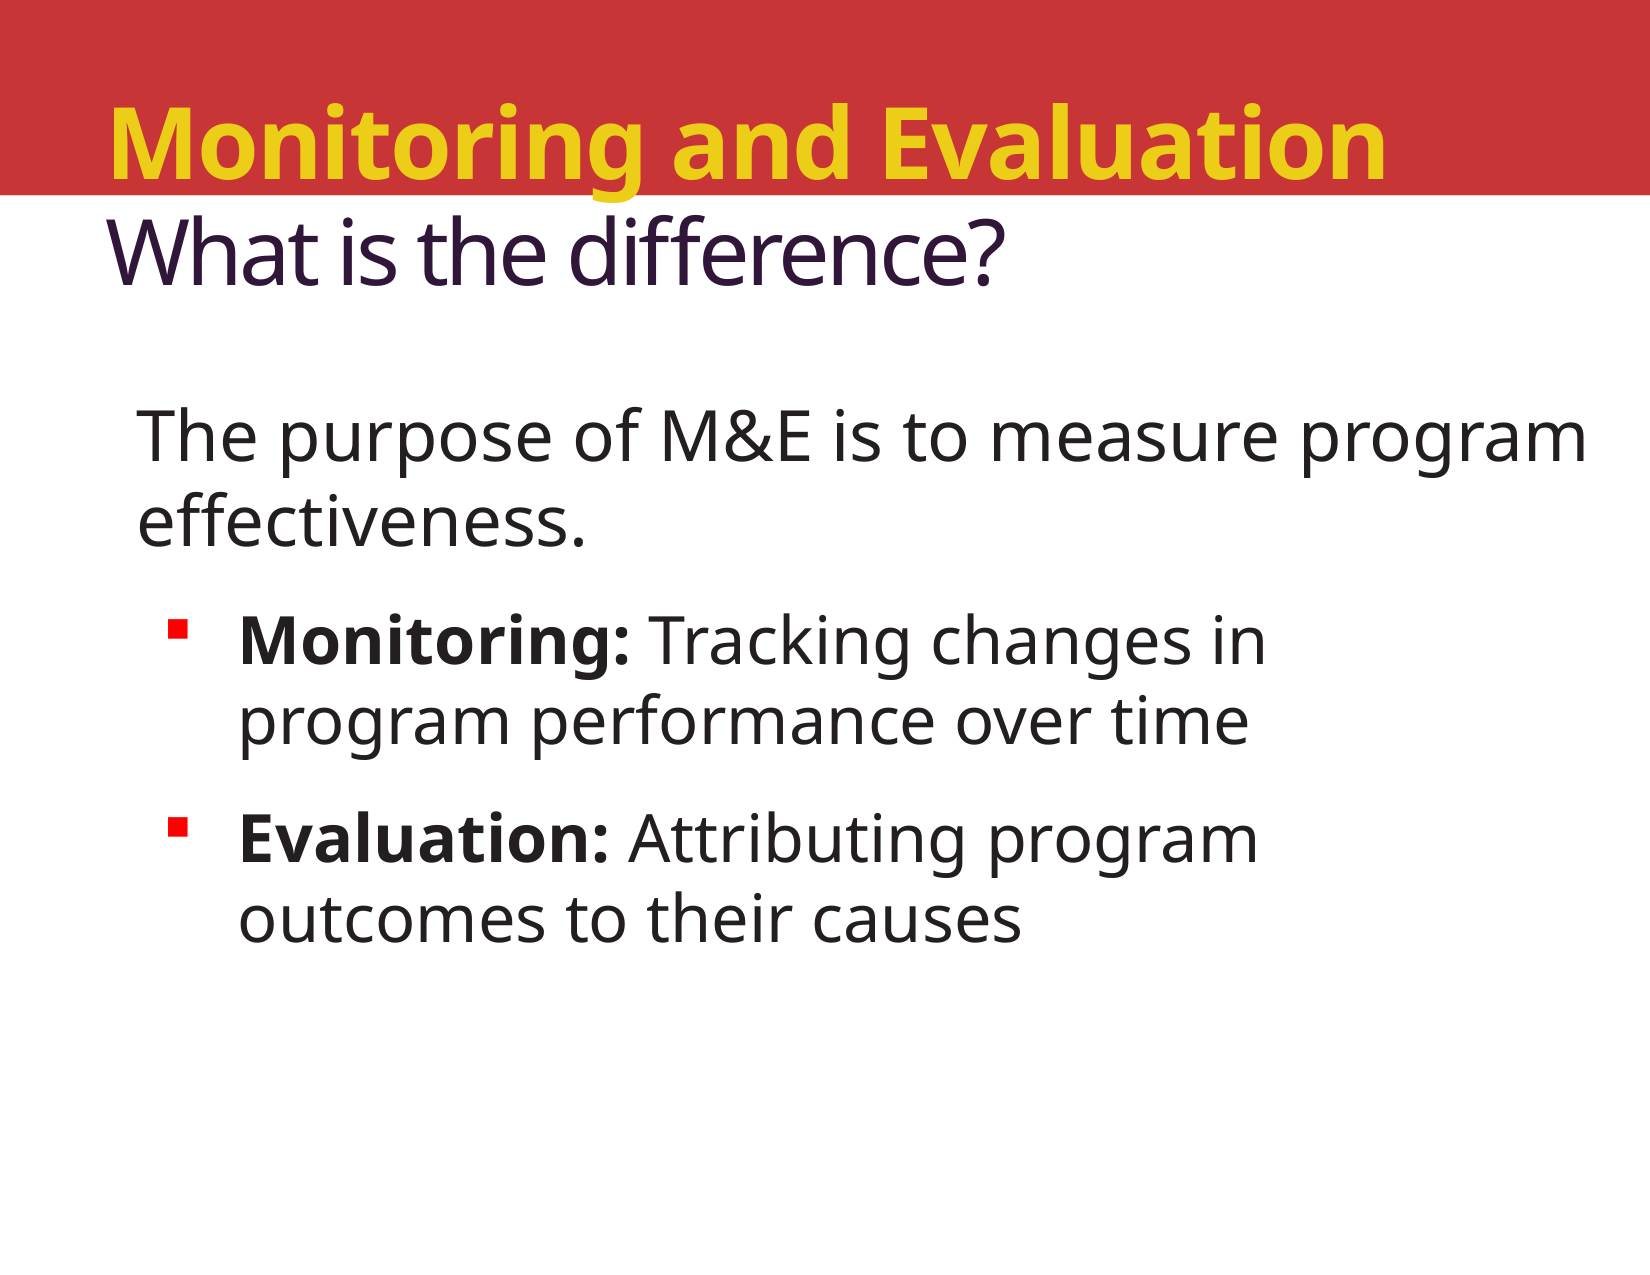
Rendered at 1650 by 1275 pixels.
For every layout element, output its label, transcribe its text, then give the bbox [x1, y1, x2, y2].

text_box The purpose of M&E is to measure program effectiveness. Monitoring: Tracking changes in program performance over time Evaluation: Attributing program outcomes to their causes [134, 390, 1598, 956]
text_box Monitoring and Evaluation What is the difference? [102, 84, 1597, 304]
text_box [0, 0, 1650, 196]
